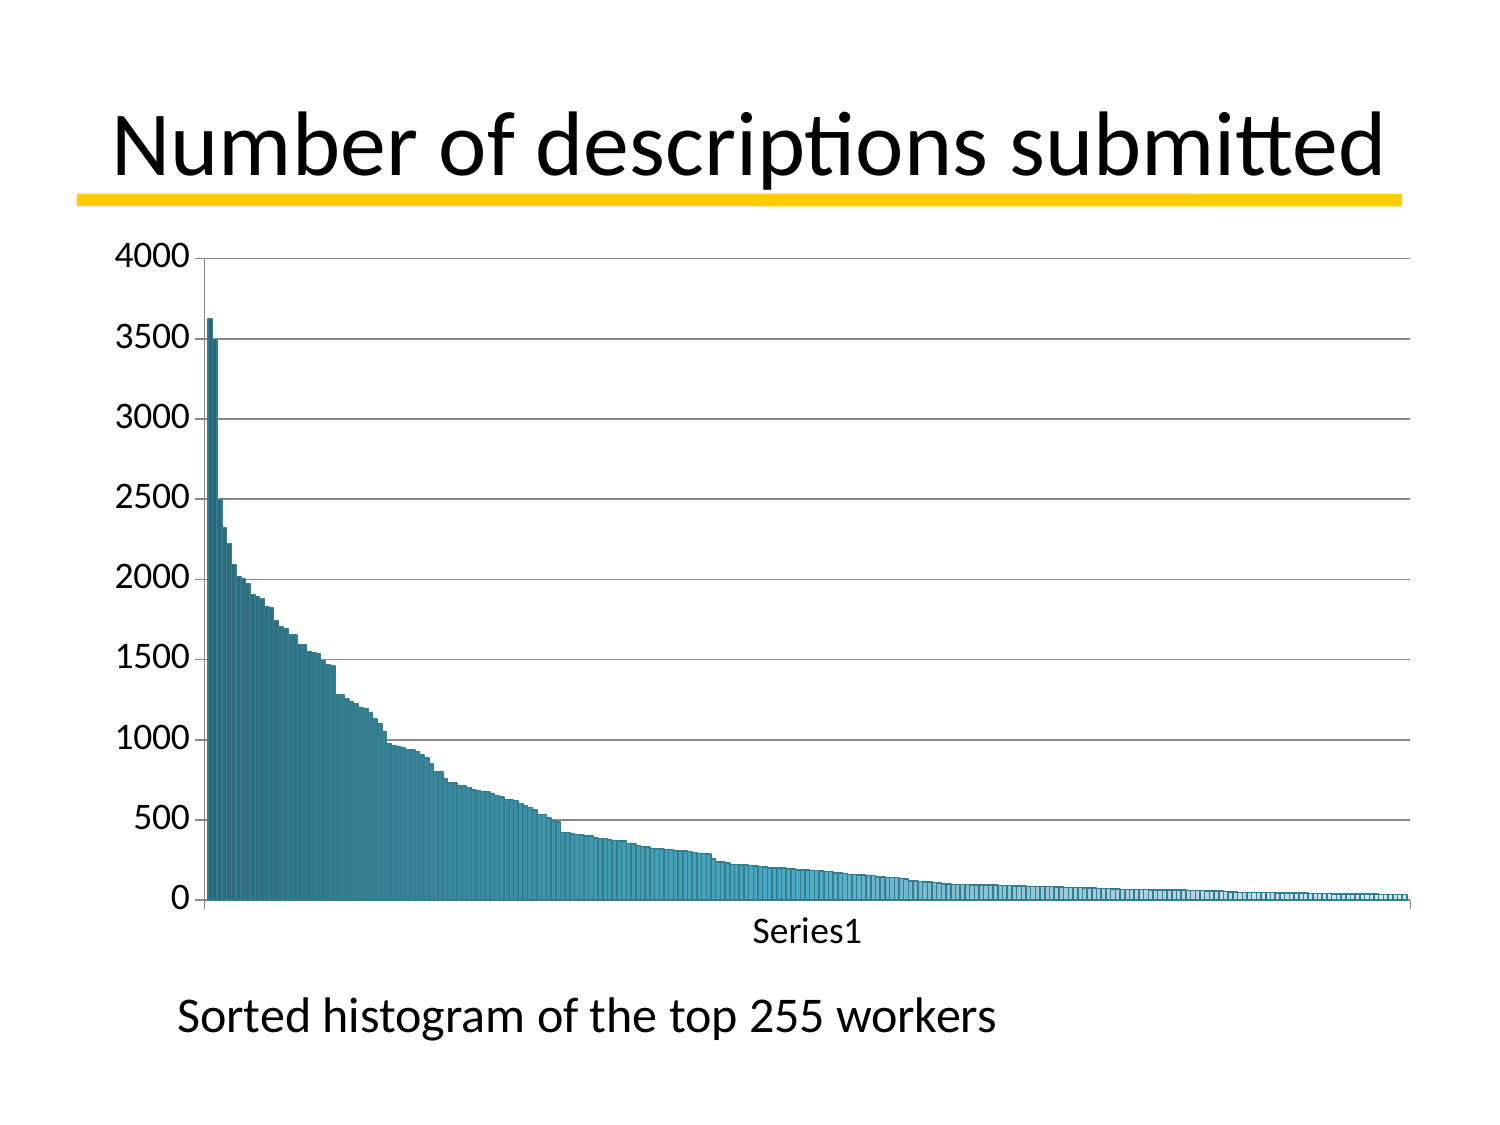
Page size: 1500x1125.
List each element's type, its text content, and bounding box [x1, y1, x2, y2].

text_box Sorted histogram of the top 255 workers [162, 977, 1300, 1050]
title Number of descriptions submitted [75, 45, 1425, 233]
chart [87, 224, 1438, 968]
